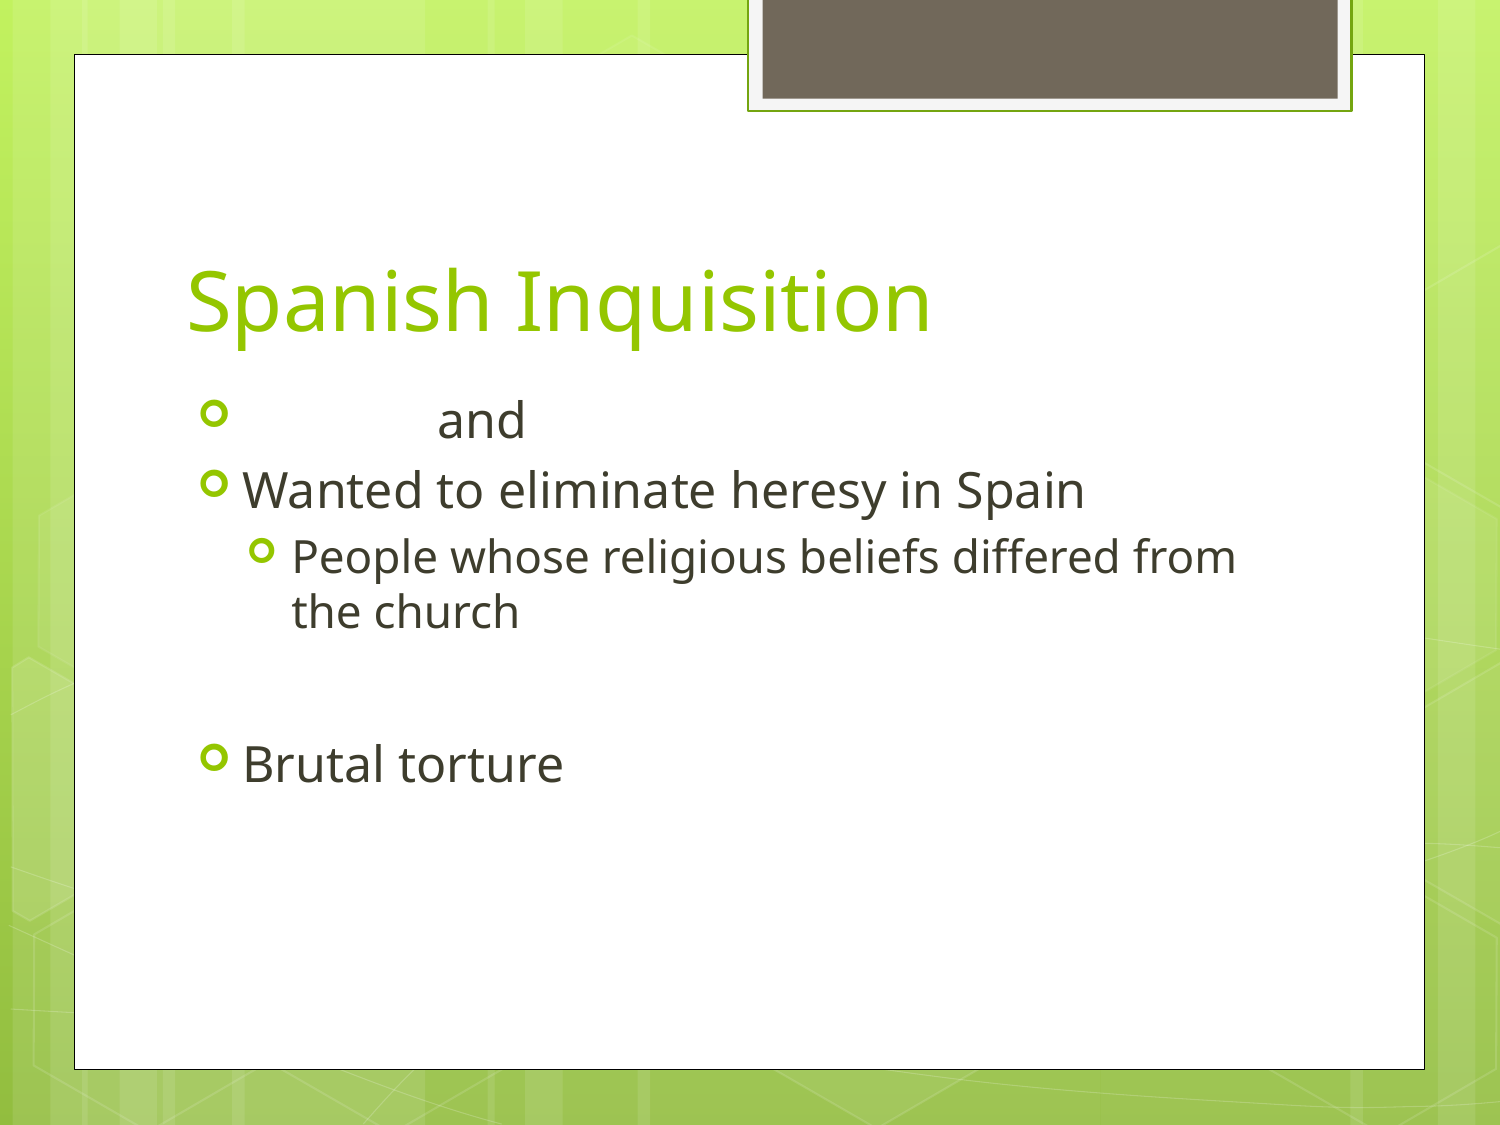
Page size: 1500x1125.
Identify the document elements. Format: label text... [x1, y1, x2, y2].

title Spanish Inquisition [171, 168, 1324, 357]
list and Wanted to eliminate heresy in Spain People whose religious beliefs differed from the church Brutal torture [171, 381, 1283, 957]
